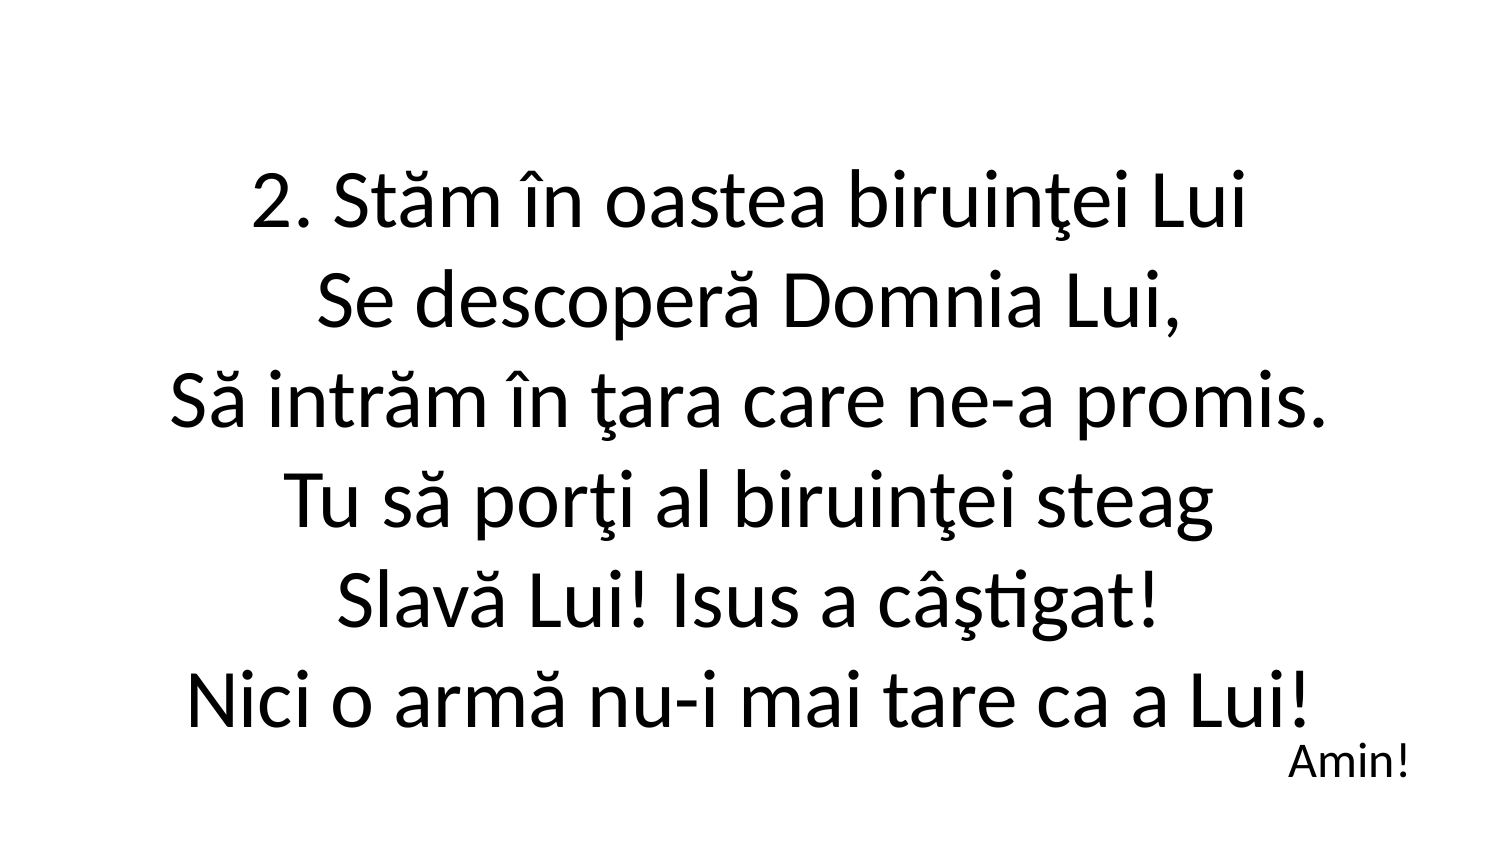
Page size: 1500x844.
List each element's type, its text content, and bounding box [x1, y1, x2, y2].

text_box 2. Stăm în oastea biruinţei Lui Se descoperă Domnia Lui, Să intrăm în ţara care ne-a promis. Tu să porţi al biruinţei steag Slavă Lui! Isus a câştigat! Nici o armă nu-i mai tare ca a Lui! [154, 92, 1346, 752]
text_box Amin! [1273, 674, 1427, 795]
